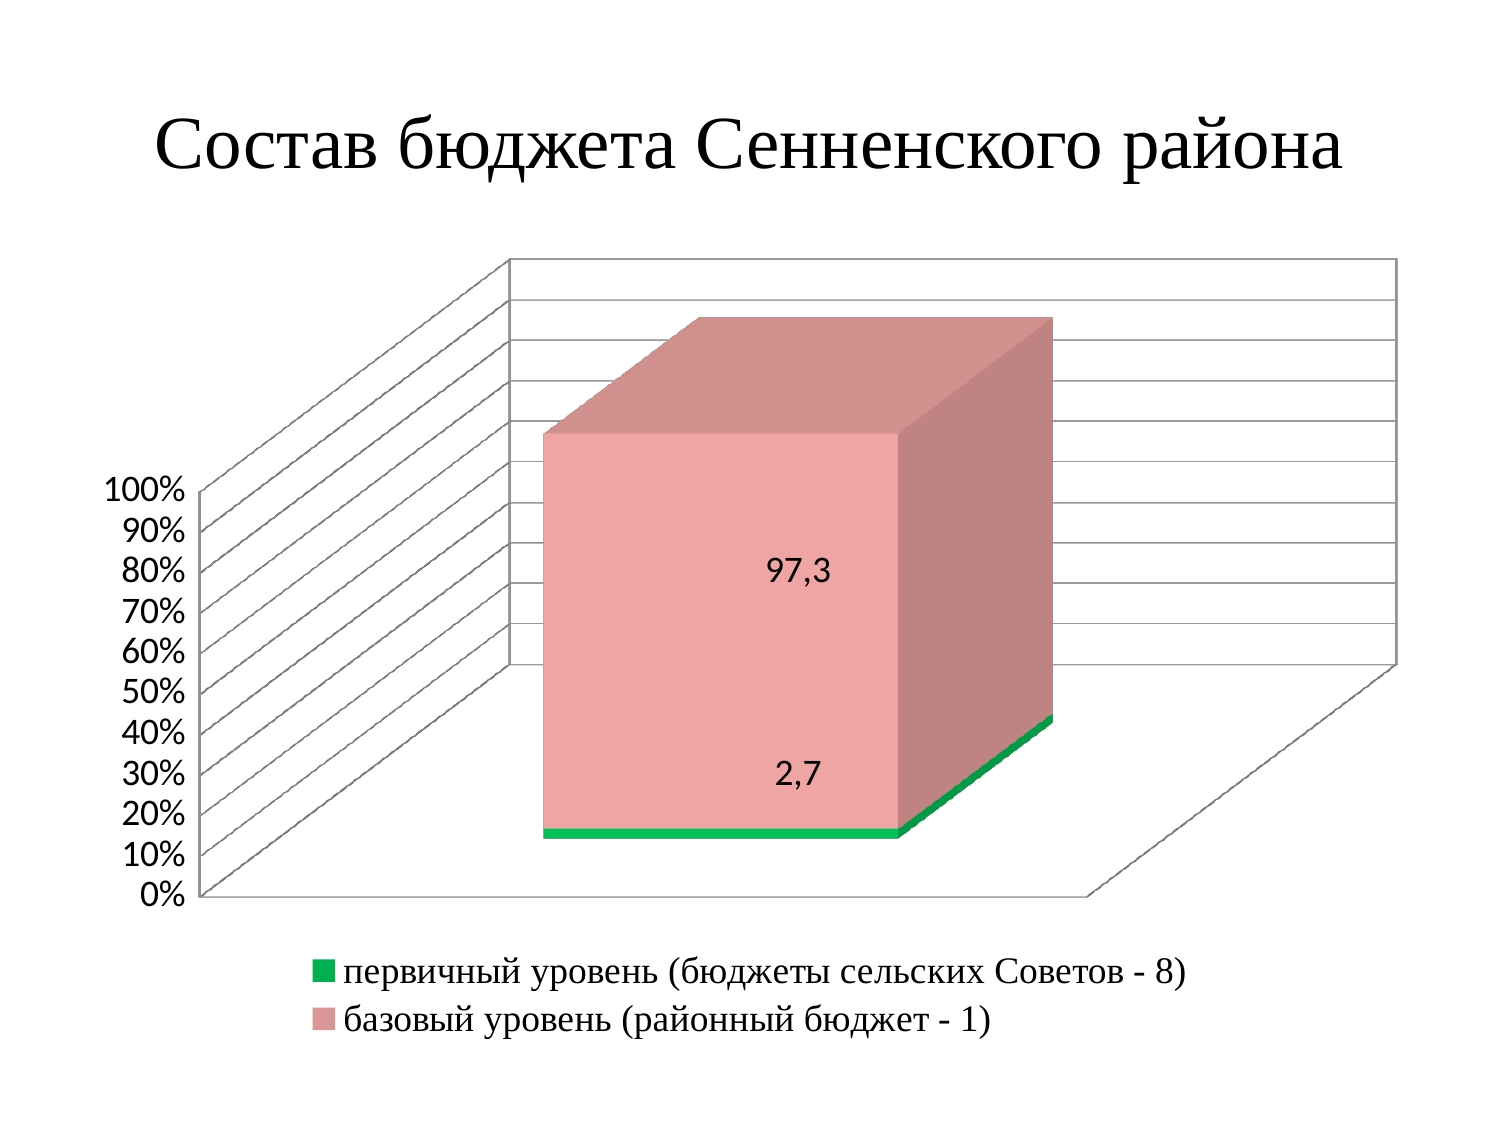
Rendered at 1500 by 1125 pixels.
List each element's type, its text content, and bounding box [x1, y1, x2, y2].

title Состав бюджета Сенненского района [75, 45, 1425, 233]
chart [74, 242, 1426, 1047]
